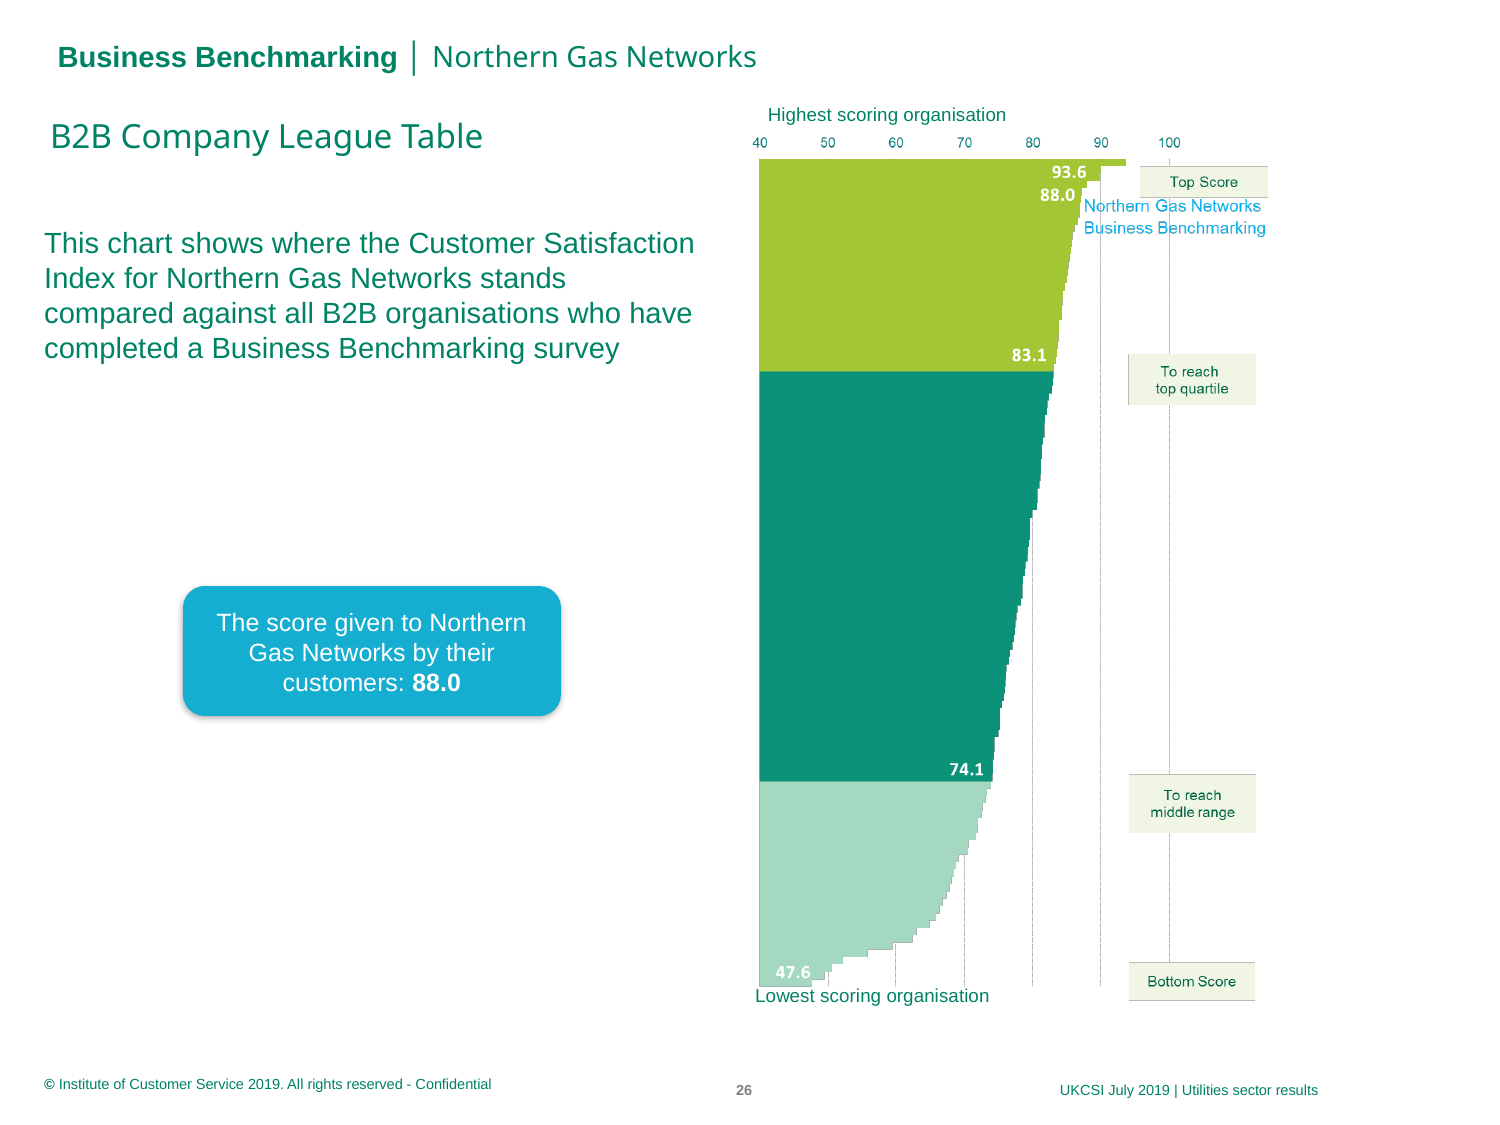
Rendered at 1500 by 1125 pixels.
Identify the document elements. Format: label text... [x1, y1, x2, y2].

text_box UKCSI July 2019 | Utilities sector results [1045, 1072, 1500, 1106]
text_box B2B Company League Table [35, 108, 499, 163]
picture [702, 133, 1282, 1041]
text_box Business Benchmarking │ Northern Gas Networks [42, 30, 773, 81]
text_box Highest scoring organisation [753, 95, 1199, 131]
text_box This chart shows where the Customer Satisfaction Index for Northern Gas Networks stands compared against all B2B organisations who have completed a Business Benchmarking survey [29, 216, 697, 372]
text_box The score given to Northern Gas Networks by their customers: 88.0 [182, 585, 562, 717]
